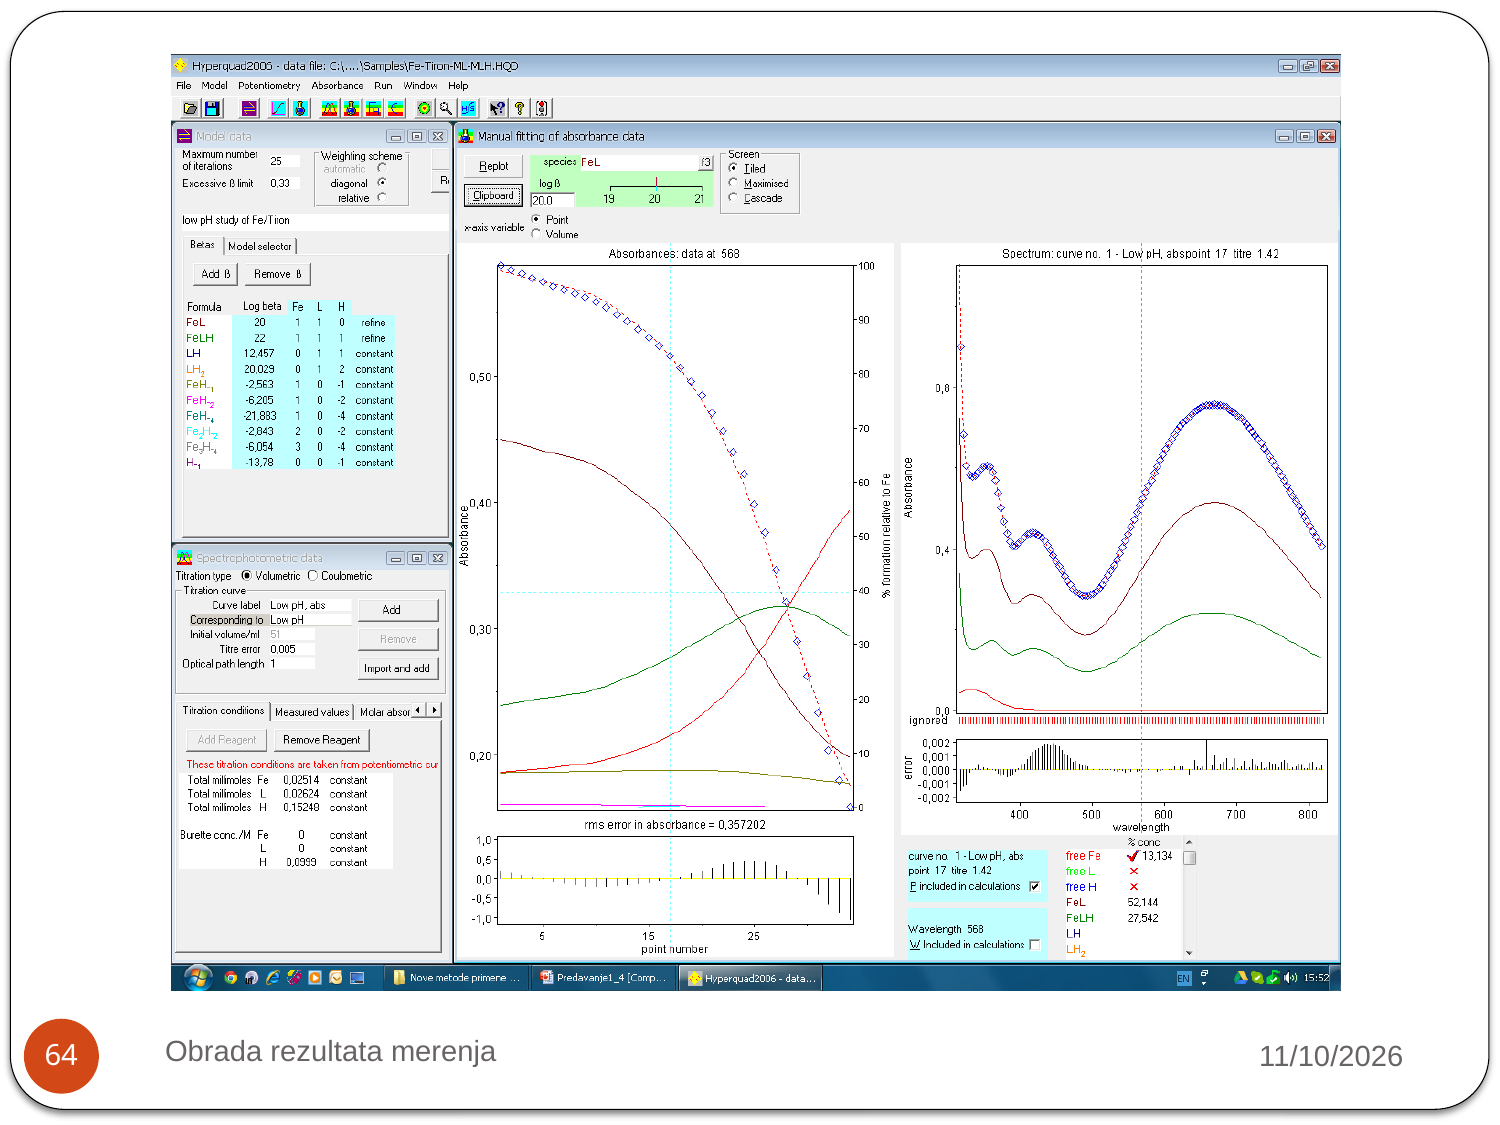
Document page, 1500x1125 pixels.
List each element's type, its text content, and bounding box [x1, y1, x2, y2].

footer Obrada rezultata merenja [150, 1012, 800, 1088]
picture [170, 54, 1341, 991]
slide_number 64 [23, 1018, 99, 1094]
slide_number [1012, 1015, 1419, 1094]
